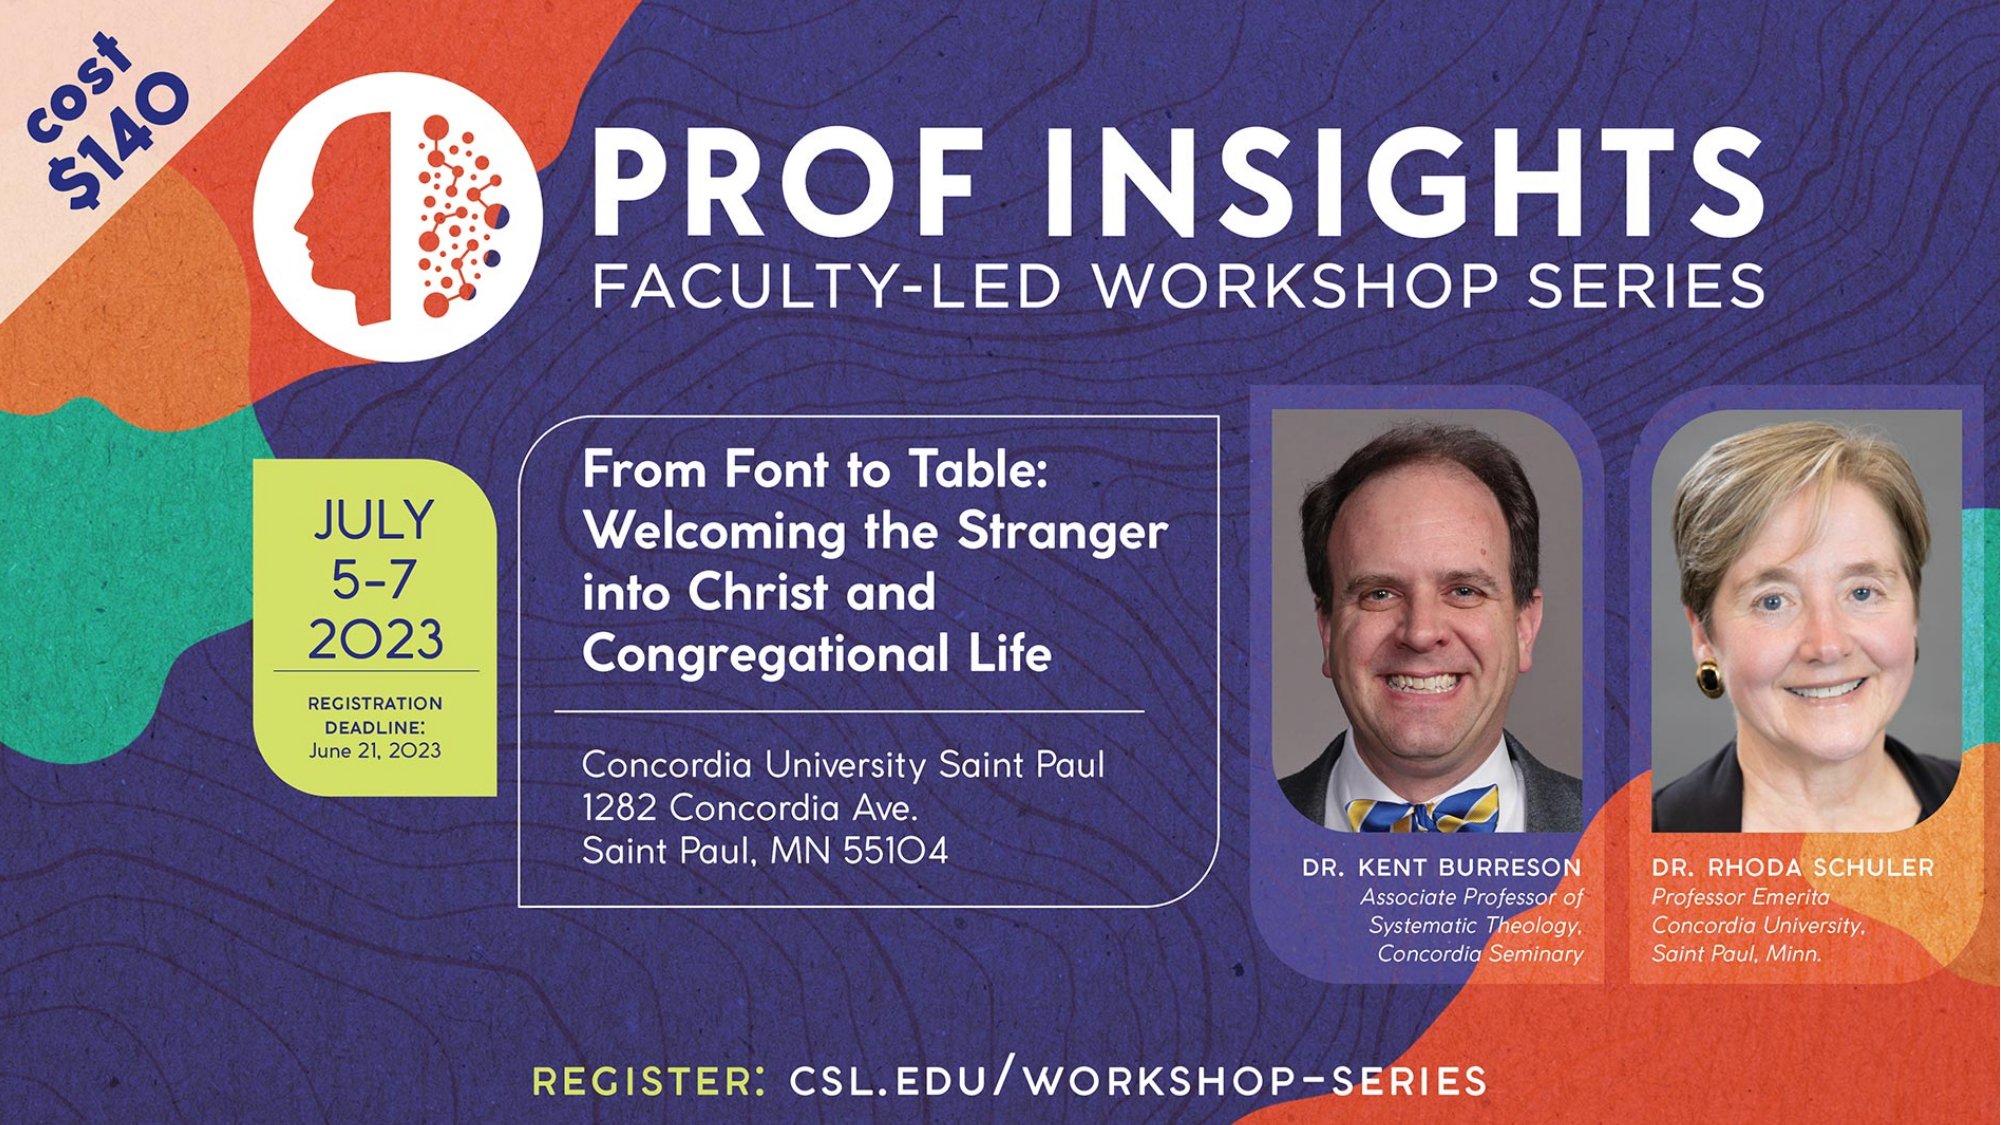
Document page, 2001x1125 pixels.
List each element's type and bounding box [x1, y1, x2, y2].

list [0, 0, 2000, 1125]
